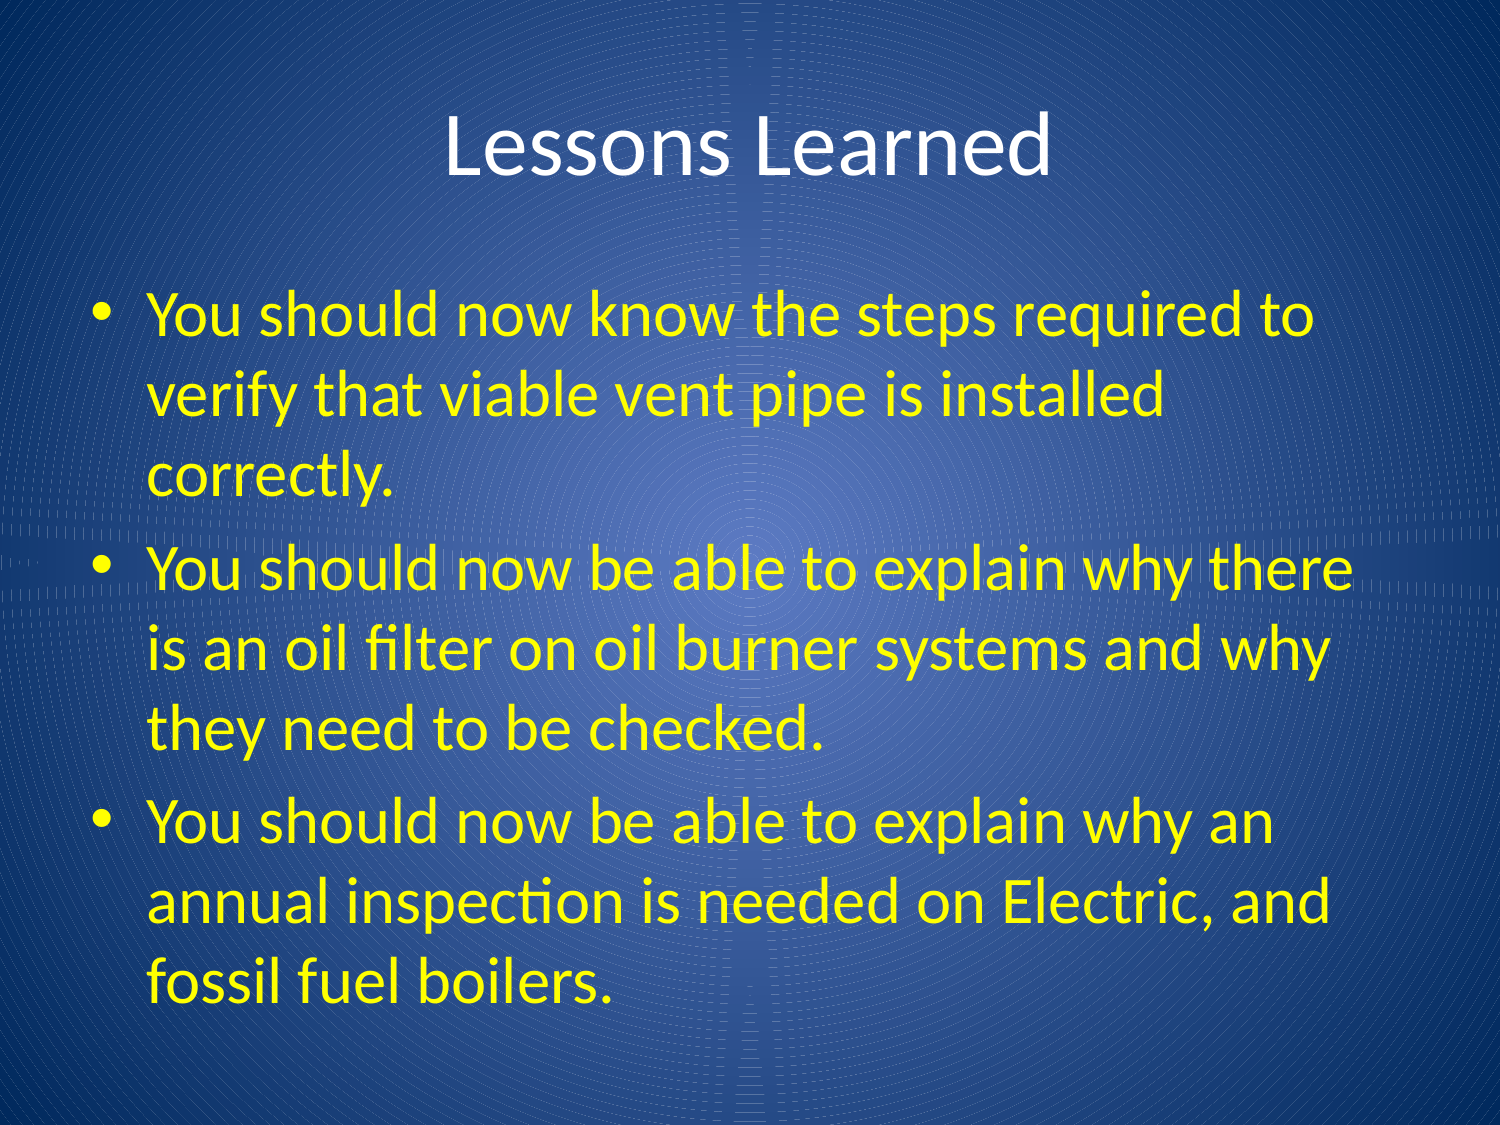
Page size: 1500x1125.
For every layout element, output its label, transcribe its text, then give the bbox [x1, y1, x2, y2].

title Lessons Learned [75, 45, 1425, 233]
list You should now know the steps required to verify that viable vent pipe is installed correctly. You should now be able to explain why there is an oil filter on oil burner systems and why they need to be checked. You should now be able to explain why an annual inspection is needed on Electric, and fossil fuel boilers. [75, 262, 1425, 1100]
